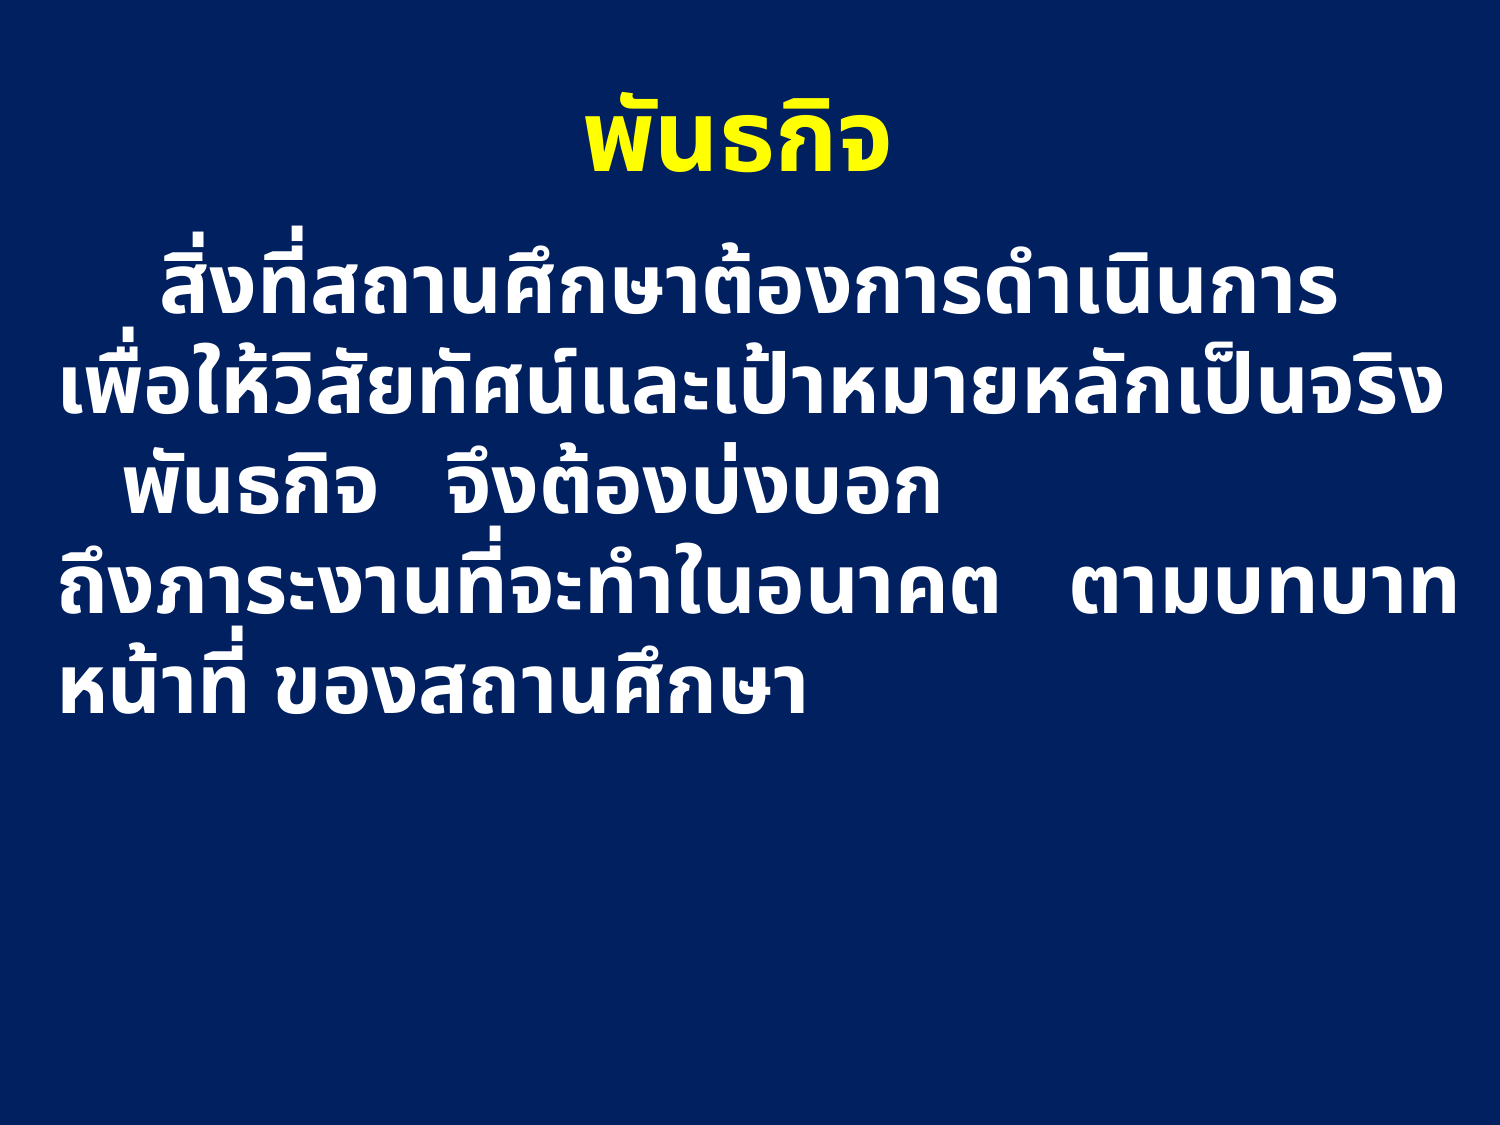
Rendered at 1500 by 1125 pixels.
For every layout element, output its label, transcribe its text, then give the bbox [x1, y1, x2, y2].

text_box สิ่งที่สถานศึกษาต้องการดำเนินการ เพื่อให้วิสัยทัศน์และเป้าหมายหลักเป็นจริง พันธกิจ จึงต้องบ่งบอก ถึงภาระงานที่จะทำในอนาคต ตามบทบาทหน้าที่ ของสถานศึกษา [41, 222, 1500, 1020]
text_box พันธกิจ [74, 37, 1425, 222]
